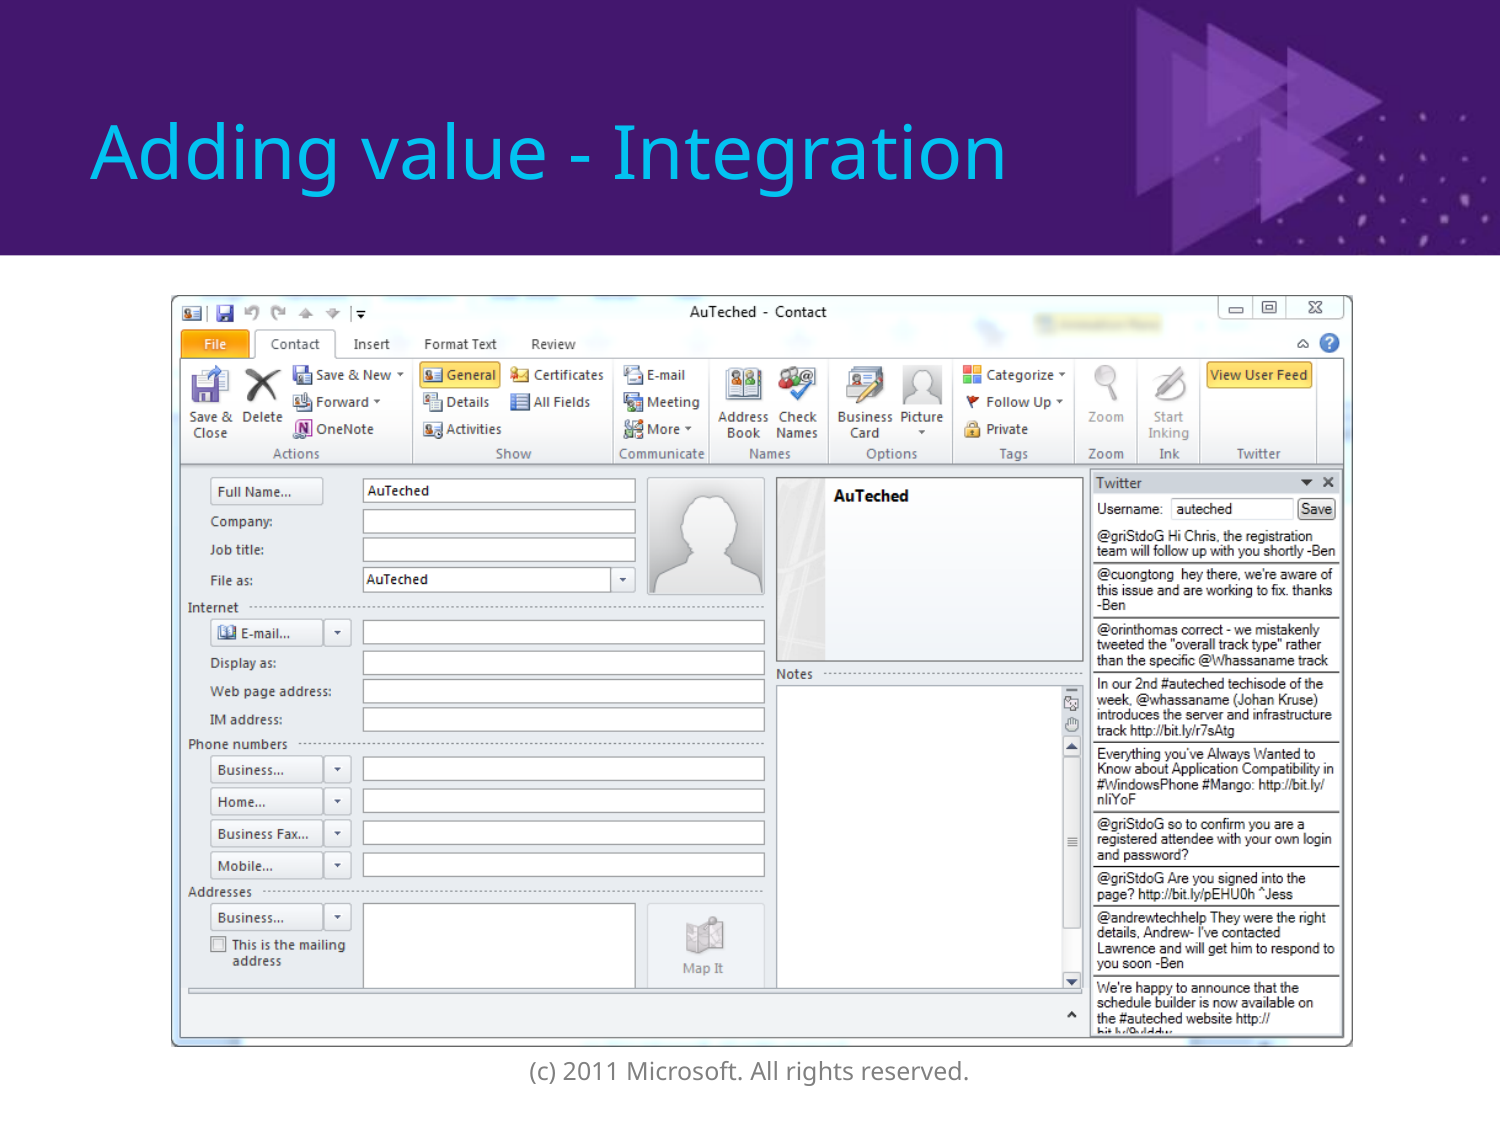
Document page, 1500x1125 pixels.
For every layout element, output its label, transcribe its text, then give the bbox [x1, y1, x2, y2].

picture [170, 295, 1353, 1048]
picture [0, 0, 1500, 255]
footer (c) 2011 Microsoft. All rights reserved. [512, 1055, 988, 1103]
title Adding value - Integration [75, 56, 1425, 244]
